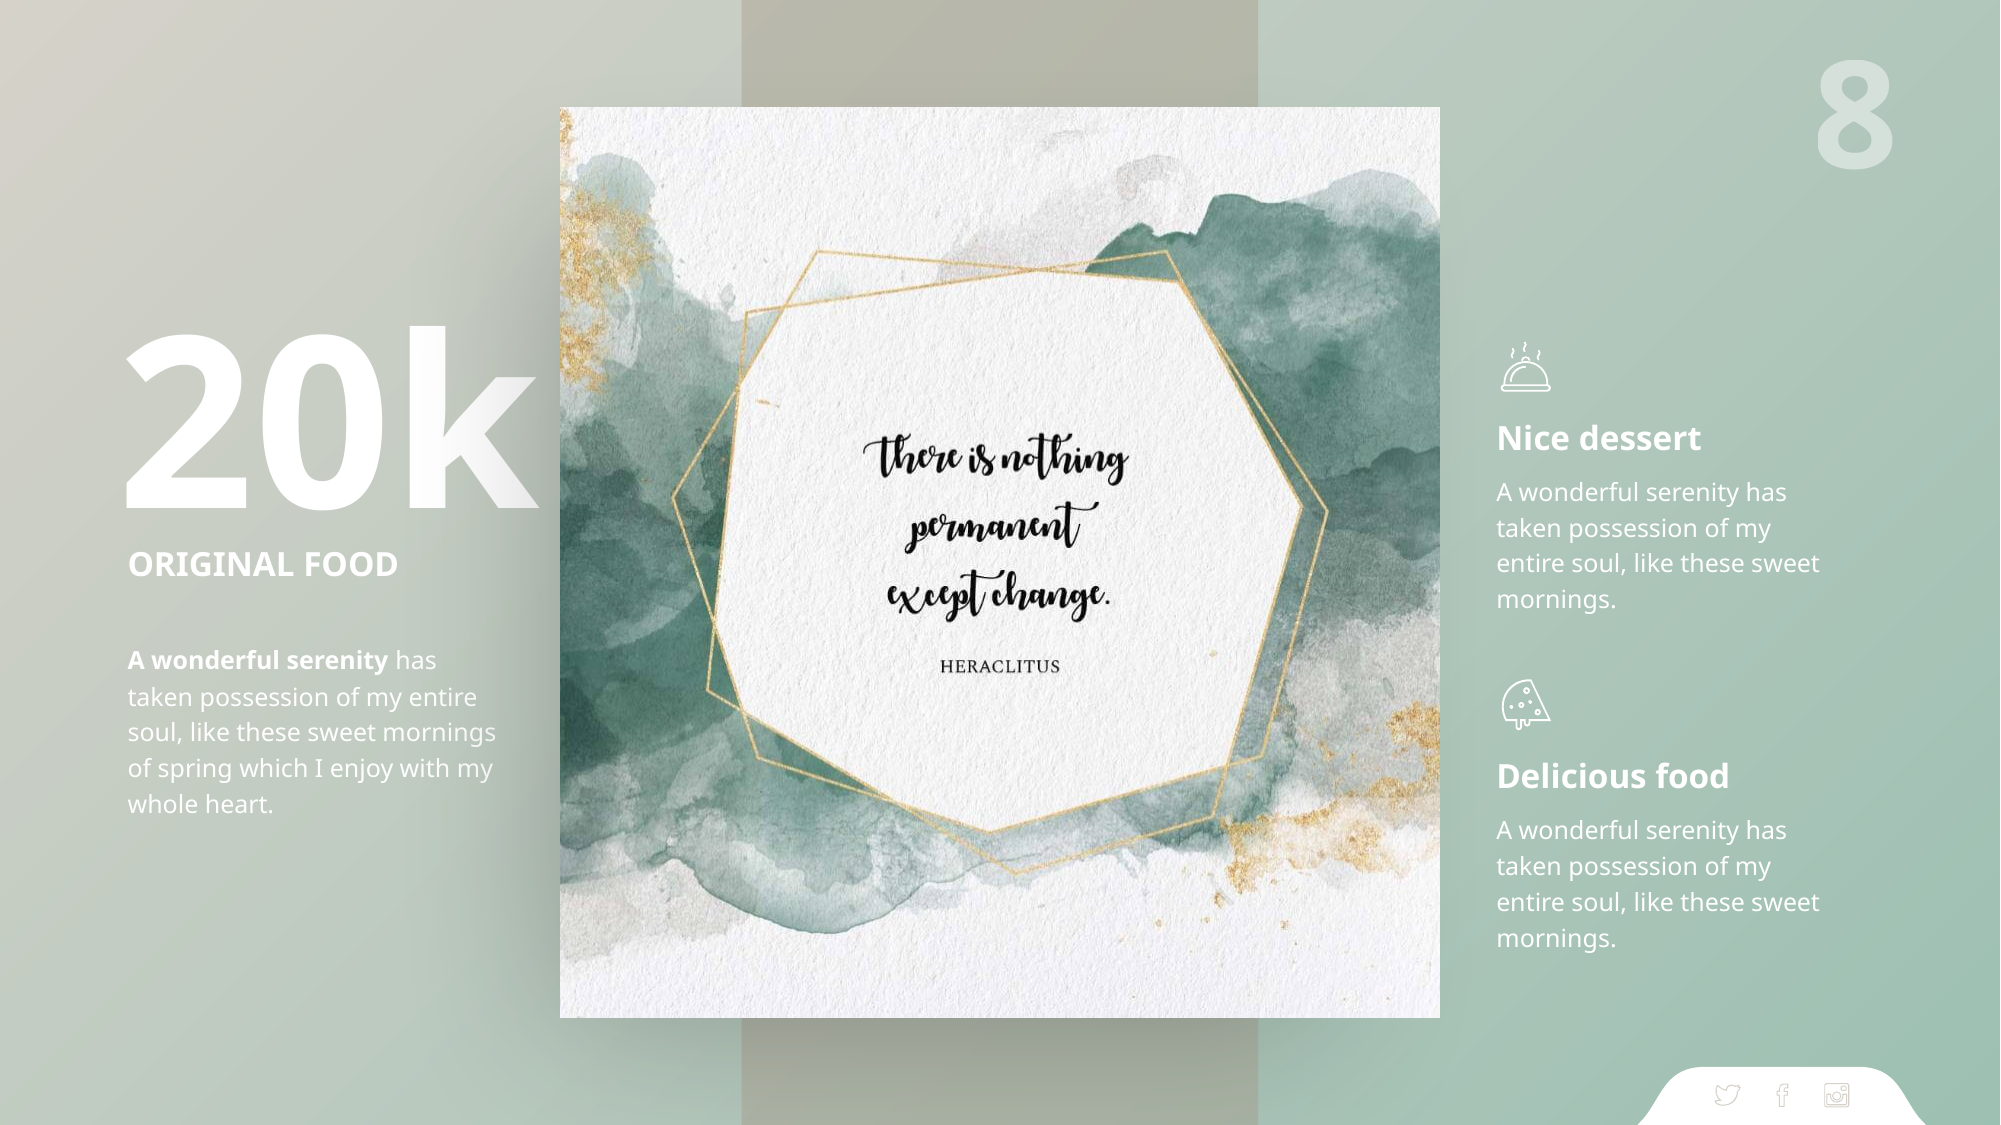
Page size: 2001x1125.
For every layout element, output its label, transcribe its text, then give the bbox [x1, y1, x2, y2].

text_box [1481, 341, 1862, 624]
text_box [1481, 679, 1862, 962]
text_box A wonderful serenity has taken possession of my entire soul, like these sweet mornings of spring which I enjoy with my whole heart. [112, 631, 464, 826]
picture [560, 107, 1440, 1018]
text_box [103, 261, 560, 591]
